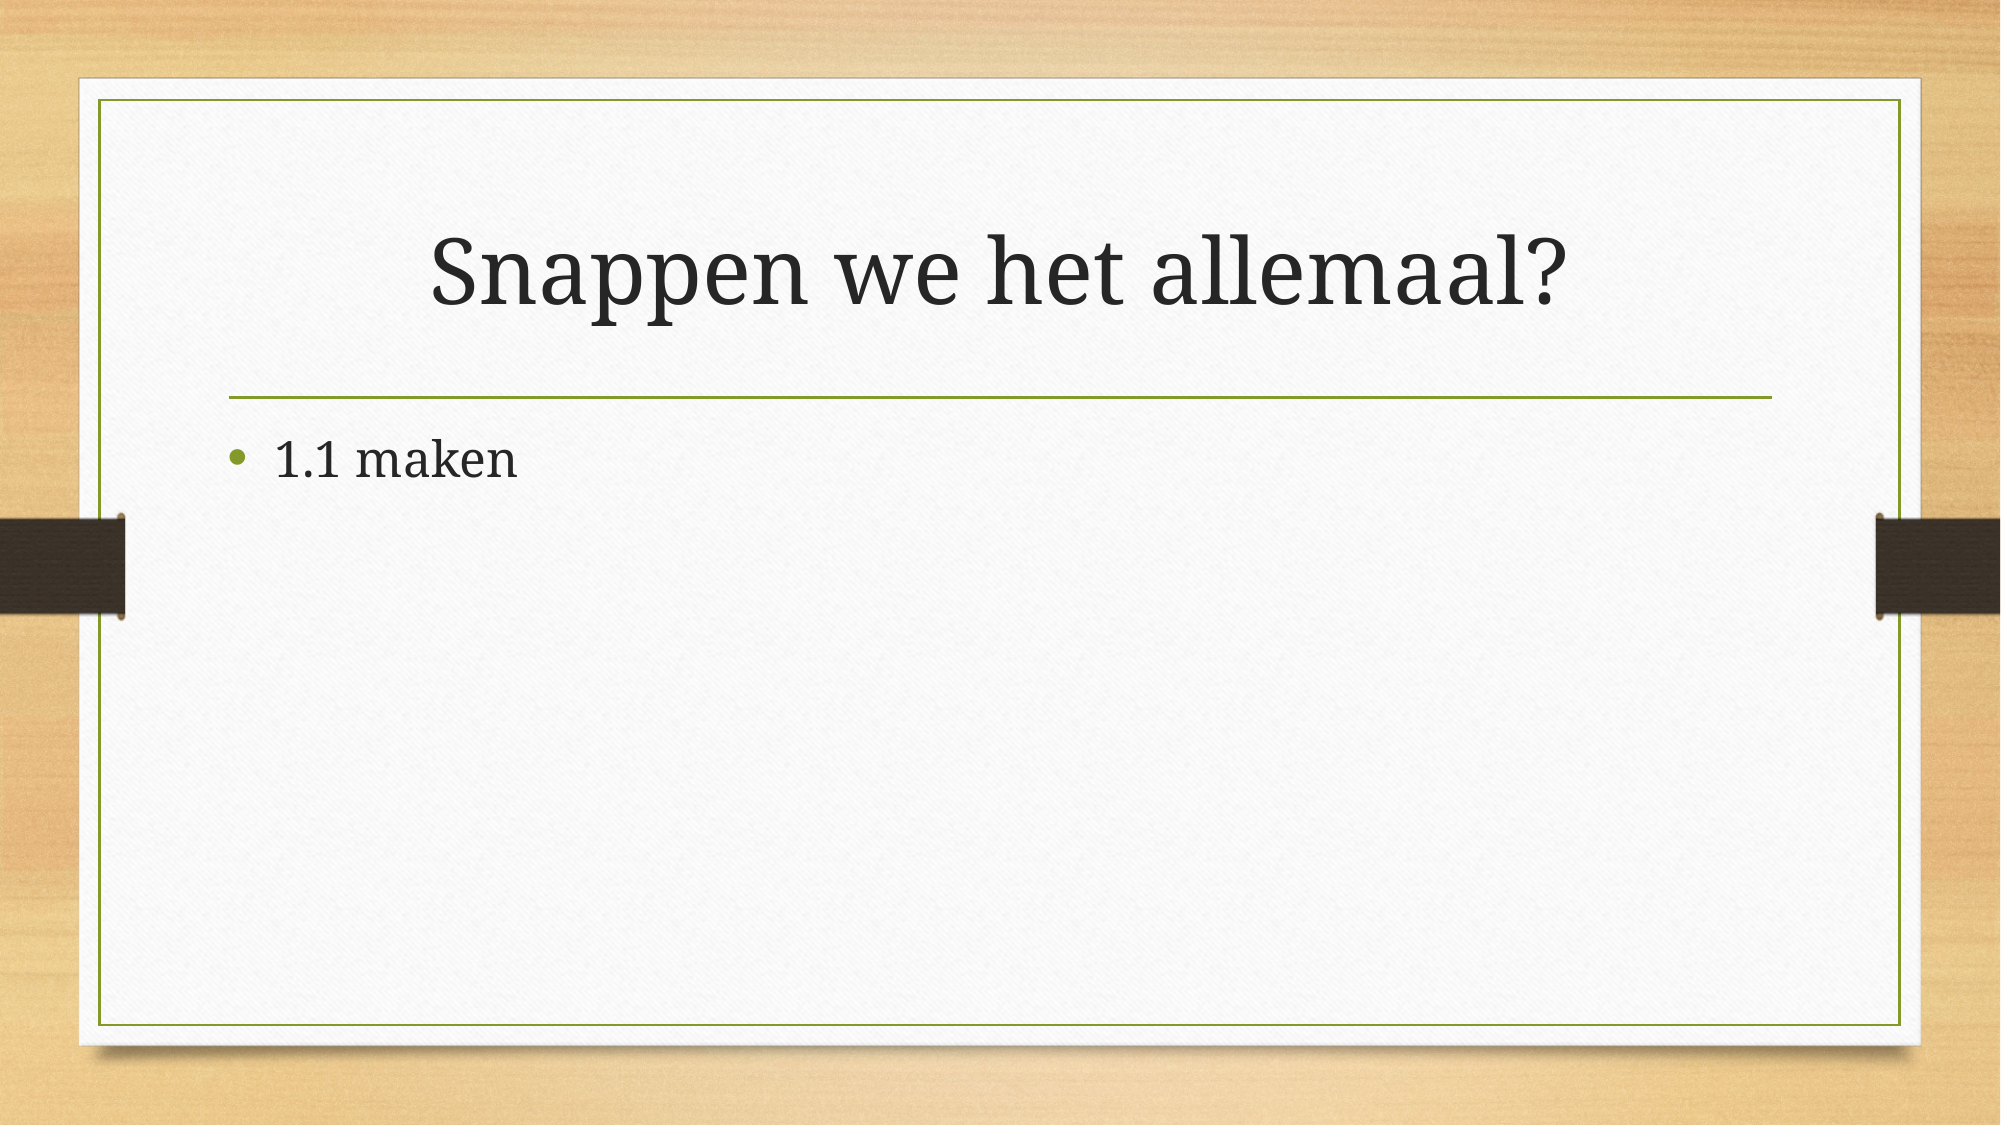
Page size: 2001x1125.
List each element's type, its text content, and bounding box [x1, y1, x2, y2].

list 1.1 maken [212, 419, 1788, 964]
title Snappen we het allemaal? [212, 161, 1788, 375]
picture [0, 0, 2001, 1125]
